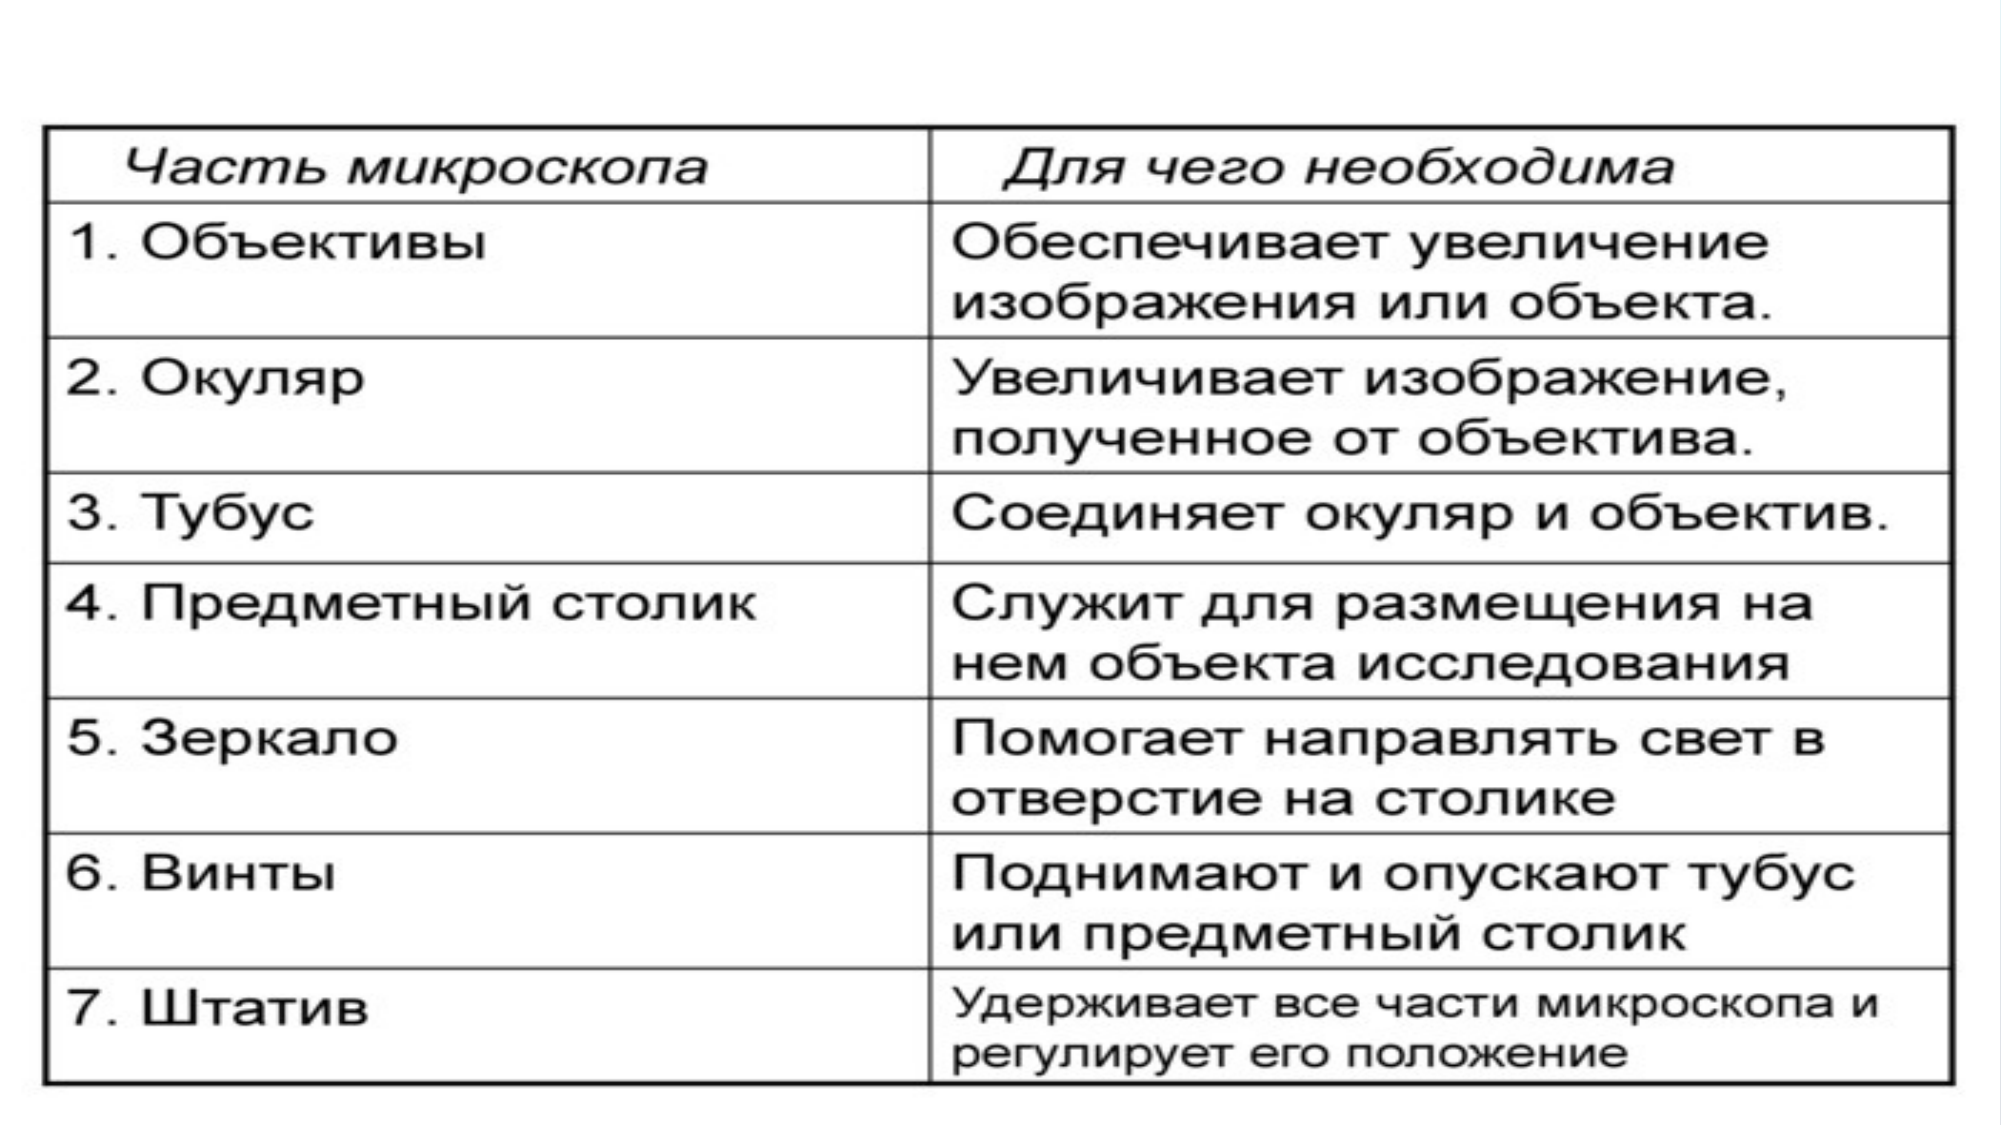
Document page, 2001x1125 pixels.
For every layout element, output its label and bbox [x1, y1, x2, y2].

list [0, 0, 2000, 1125]
